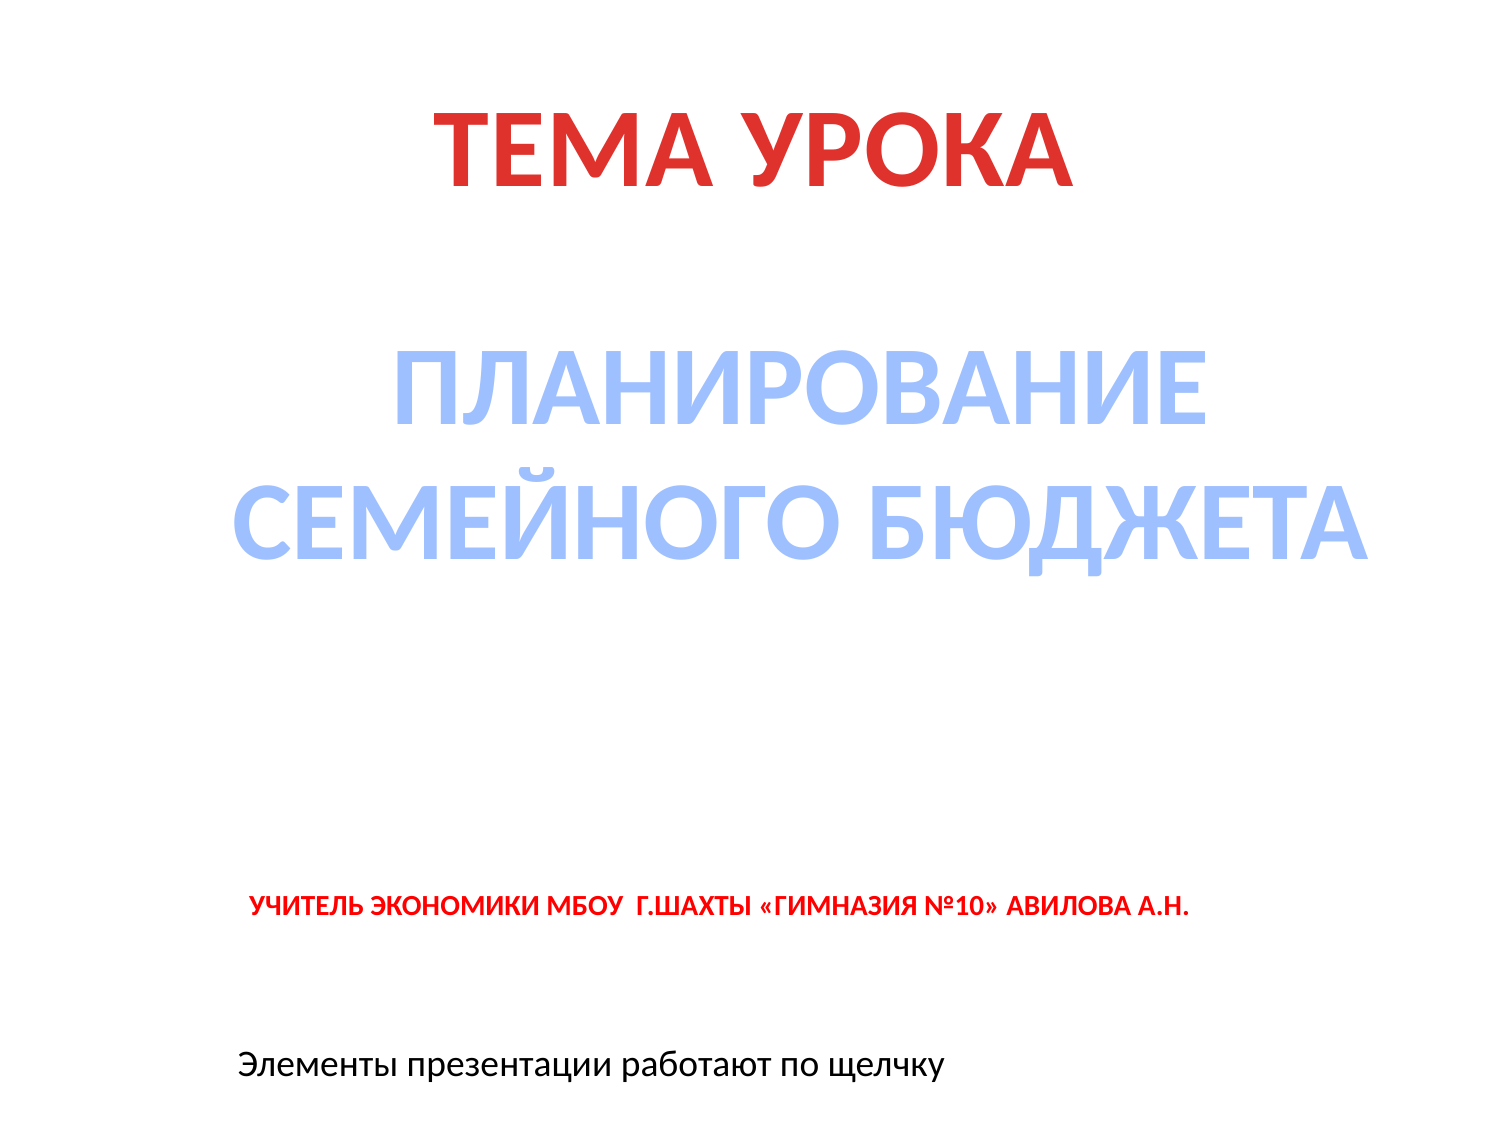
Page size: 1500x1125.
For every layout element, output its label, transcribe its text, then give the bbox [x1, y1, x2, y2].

text_box Элементы презентации работают по щелчку [222, 1031, 1383, 1091]
text_box ТЕМА УРОКА [418, 66, 1091, 217]
text_box ПЛАНИРОВАНИЕ СЕМЕЙНОГО БЮДЖЕТА [216, 304, 1385, 590]
text_box УЧИТЕЛЬ ЭКОНОМИКИ МБОУ Г.ШАХТЫ «ГИМНАЗИЯ №10» АВИЛОВА А.Н. [234, 878, 1399, 929]
